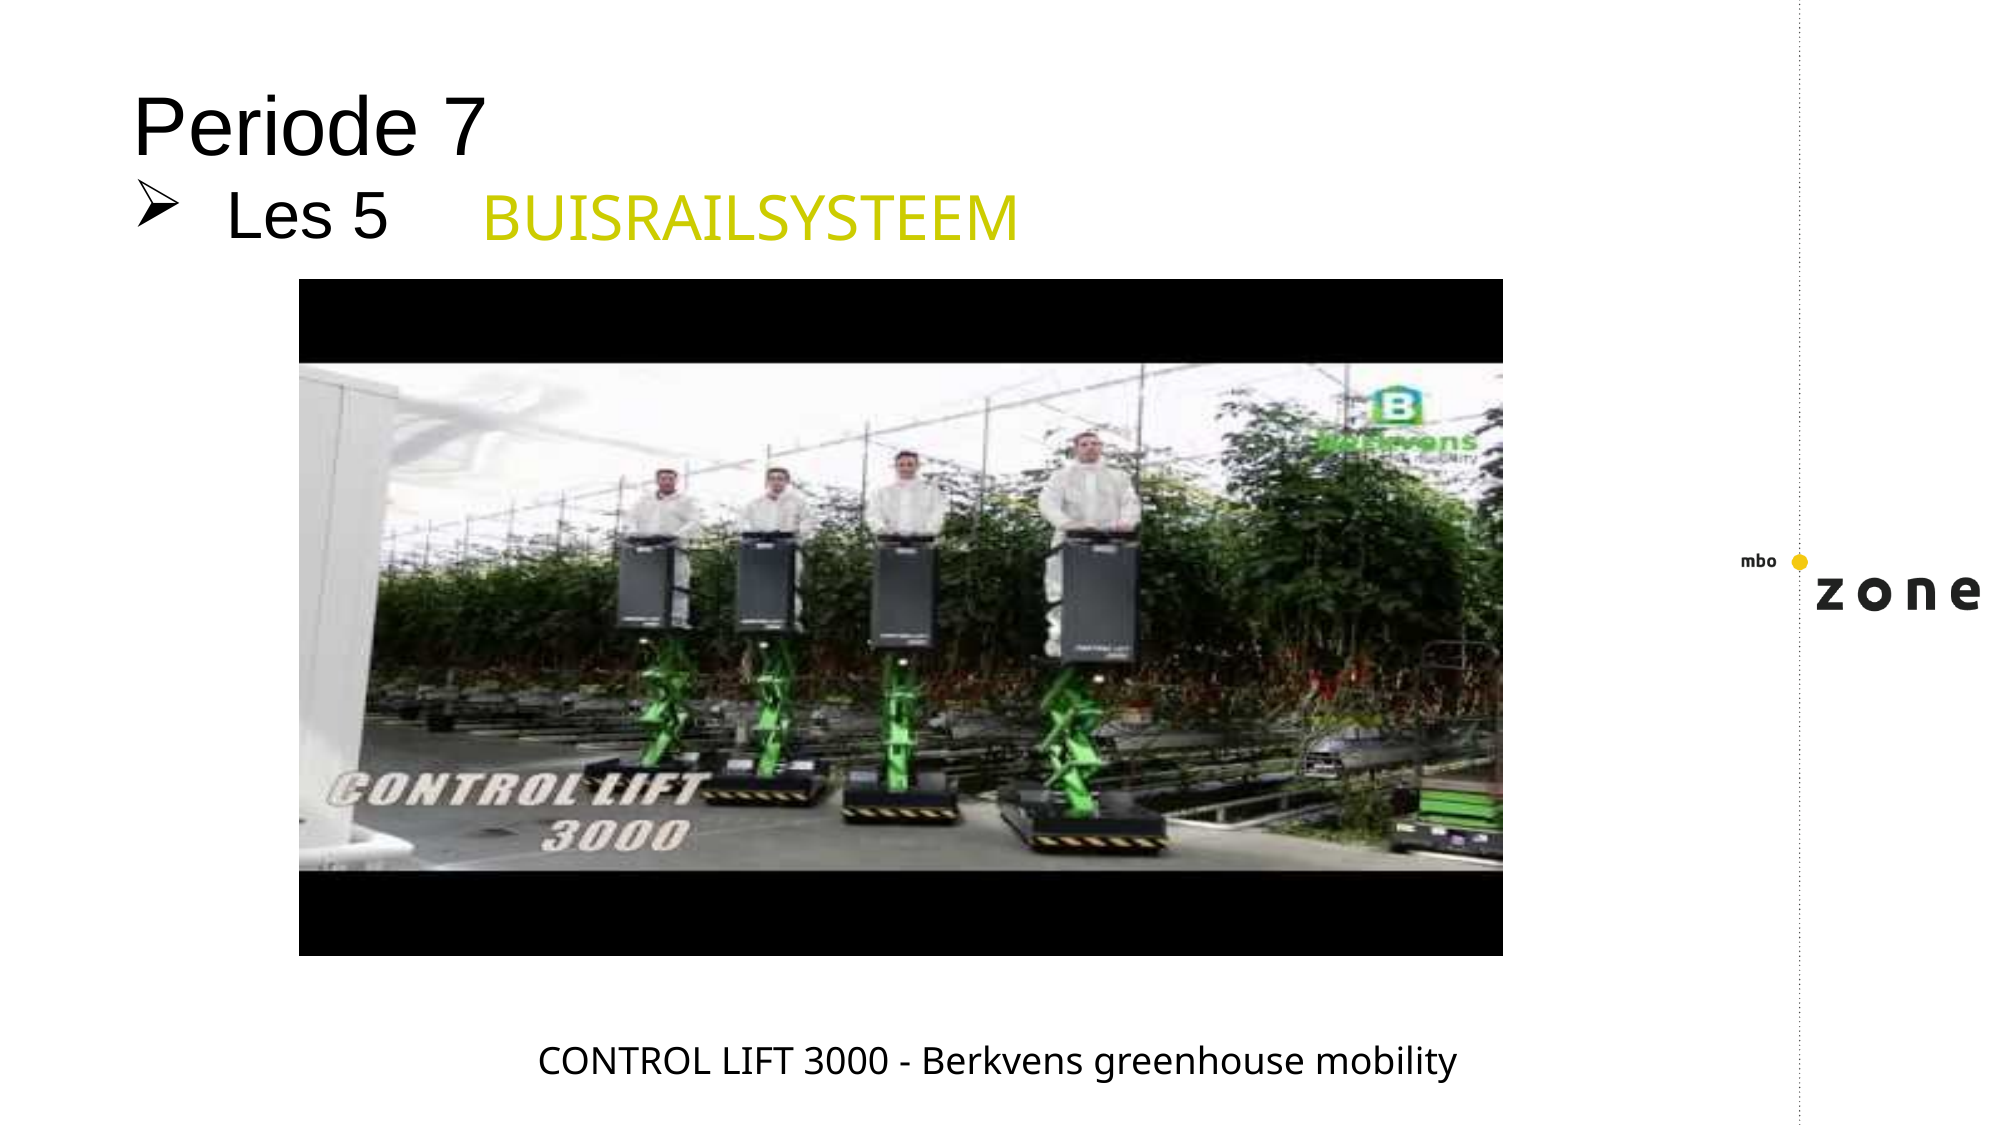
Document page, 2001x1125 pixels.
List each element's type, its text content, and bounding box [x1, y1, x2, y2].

text_box CONTROL LIFT 3000 - Berkvens greenhouse mobility [522, 1029, 1473, 1089]
text_box [693, 1029, 1693, 1125]
text_box BUISRAILSYSTEEM [467, 170, 1037, 260]
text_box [298, 279, 1504, 957]
picture [1596, 0, 2001, 1125]
text_box Periode 7 Les 5 [117, 64, 528, 259]
